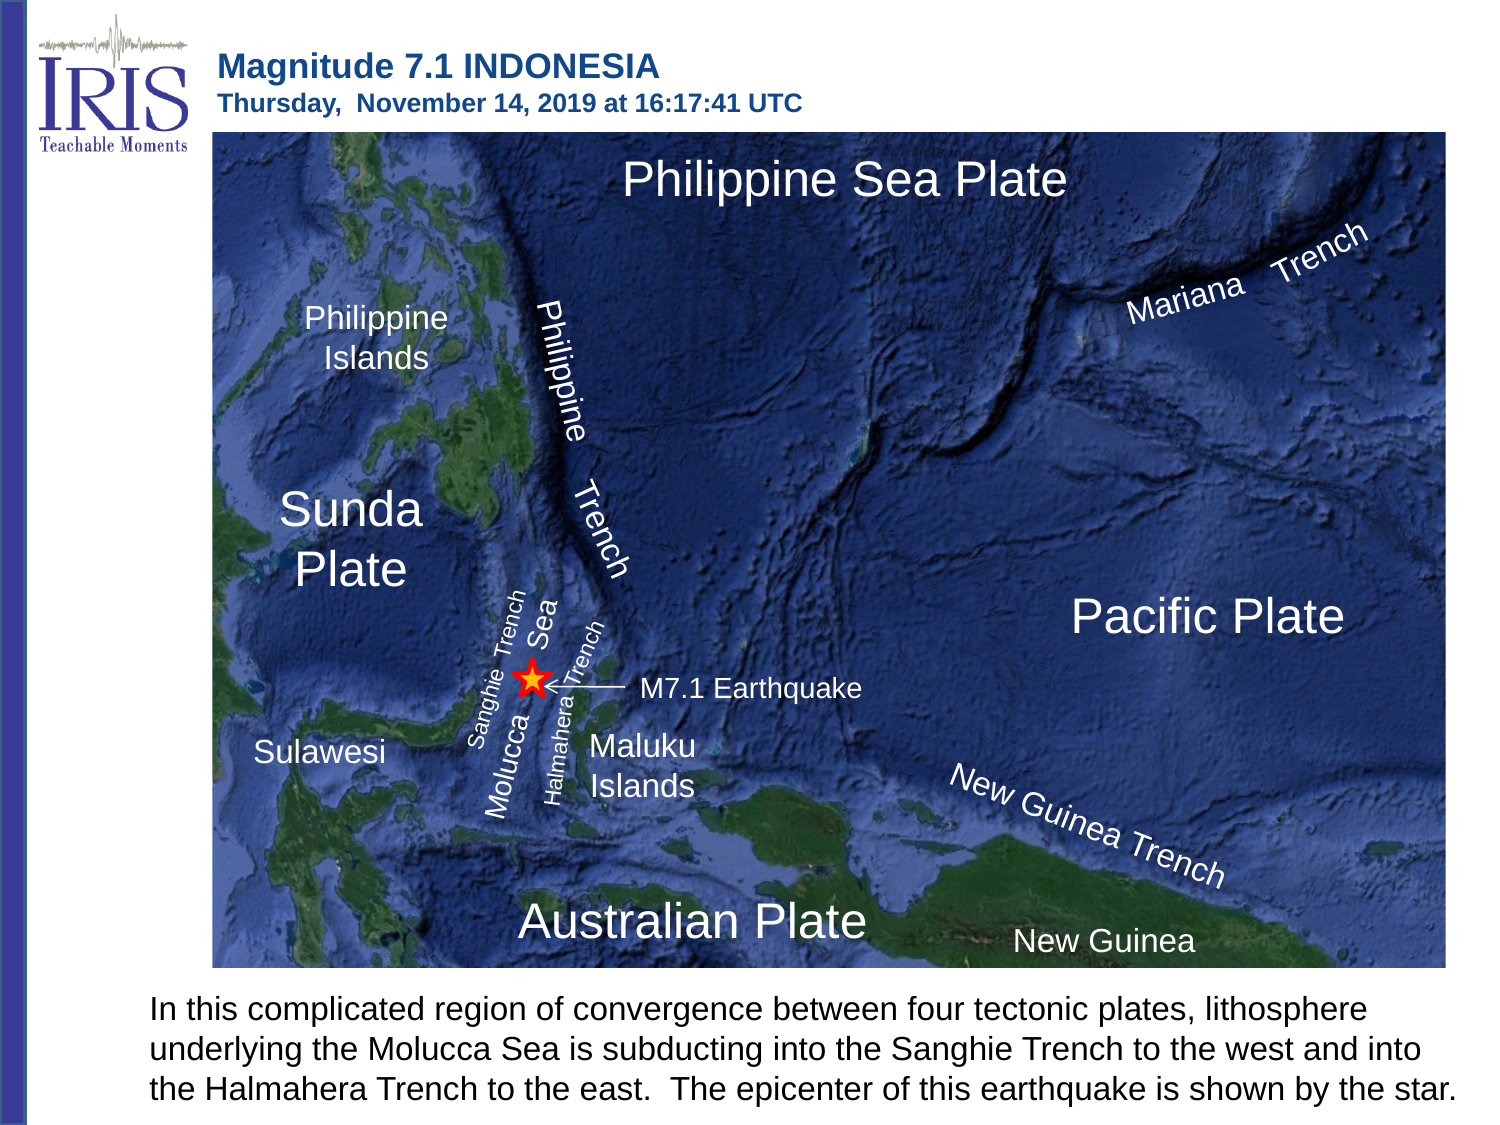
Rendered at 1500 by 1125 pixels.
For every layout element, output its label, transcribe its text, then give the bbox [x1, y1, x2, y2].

picture [39, 12, 188, 165]
picture [211, 131, 1446, 968]
text_box [0, 0, 27, 1125]
text_box Magnitude 7.1 INDONESIA Thursday, November 14, 2019 at 16:17:41 UTC [202, 0, 1499, 125]
text_box In this complicated region of convergence between four tectonic plates, lithosphere underlying the Molucca Sea is subducting into the Sanghie Trench to the west and into the Halmahera Trench to the east. The epicenter of this earthquake is shown by the star. [134, 979, 1494, 1115]
